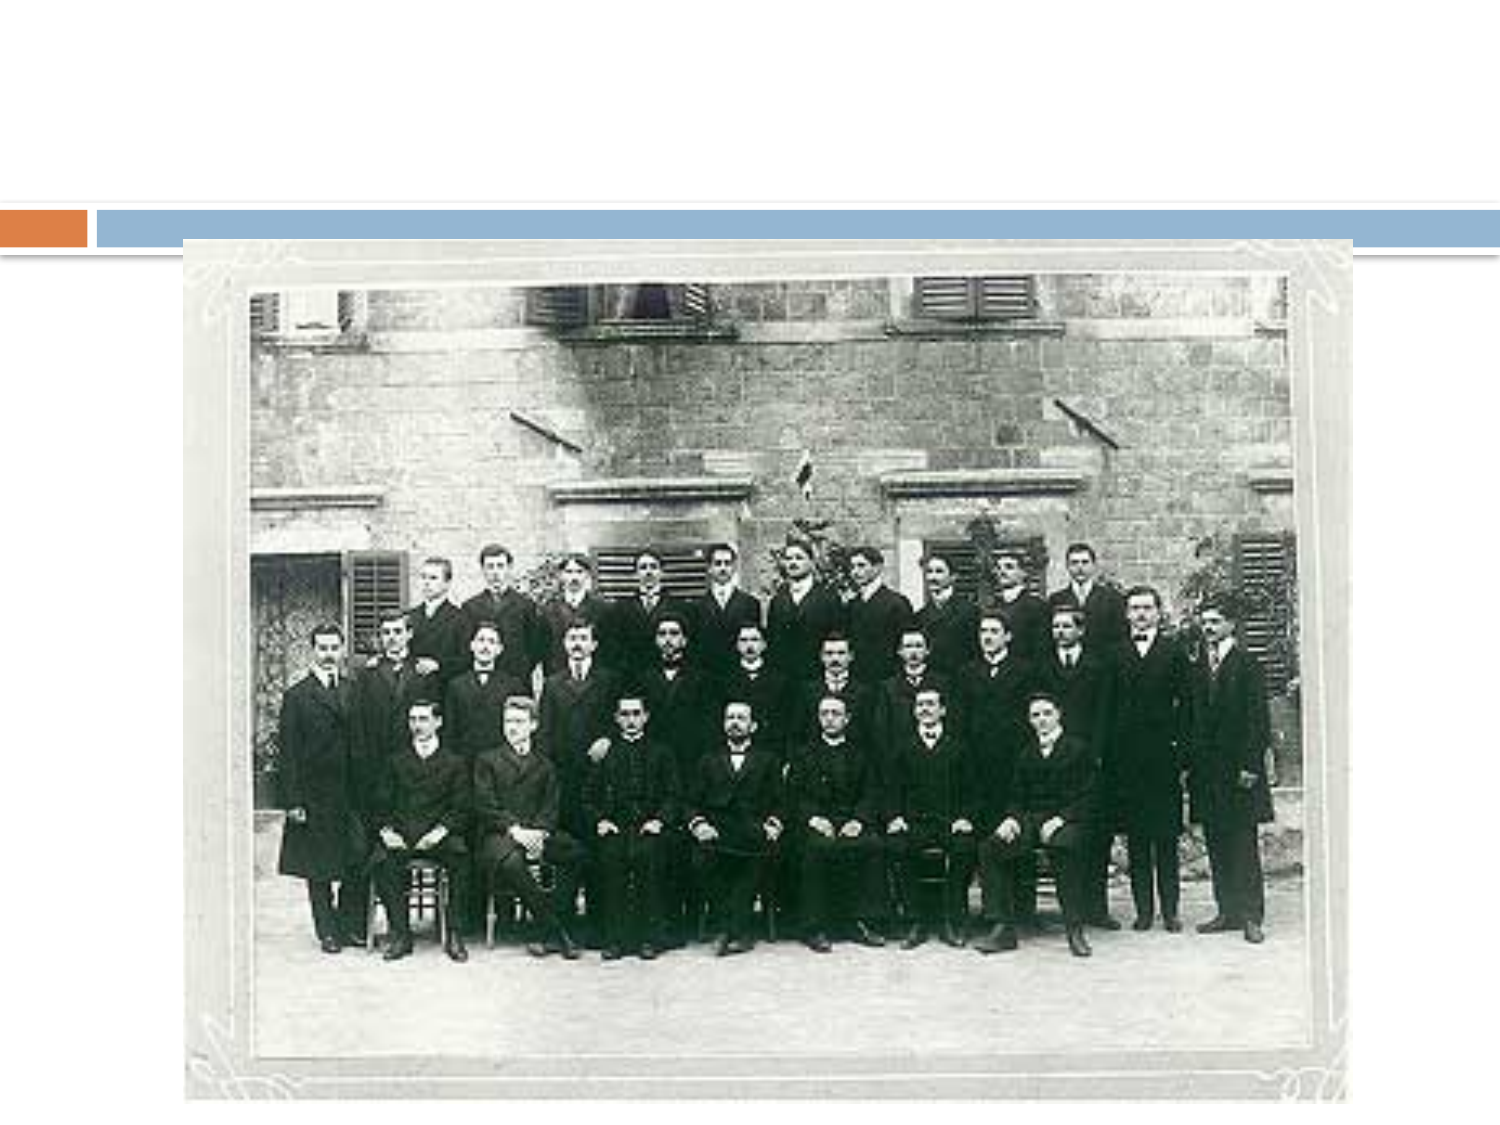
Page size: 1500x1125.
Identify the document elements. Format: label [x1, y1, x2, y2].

picture [182, 239, 1353, 1104]
